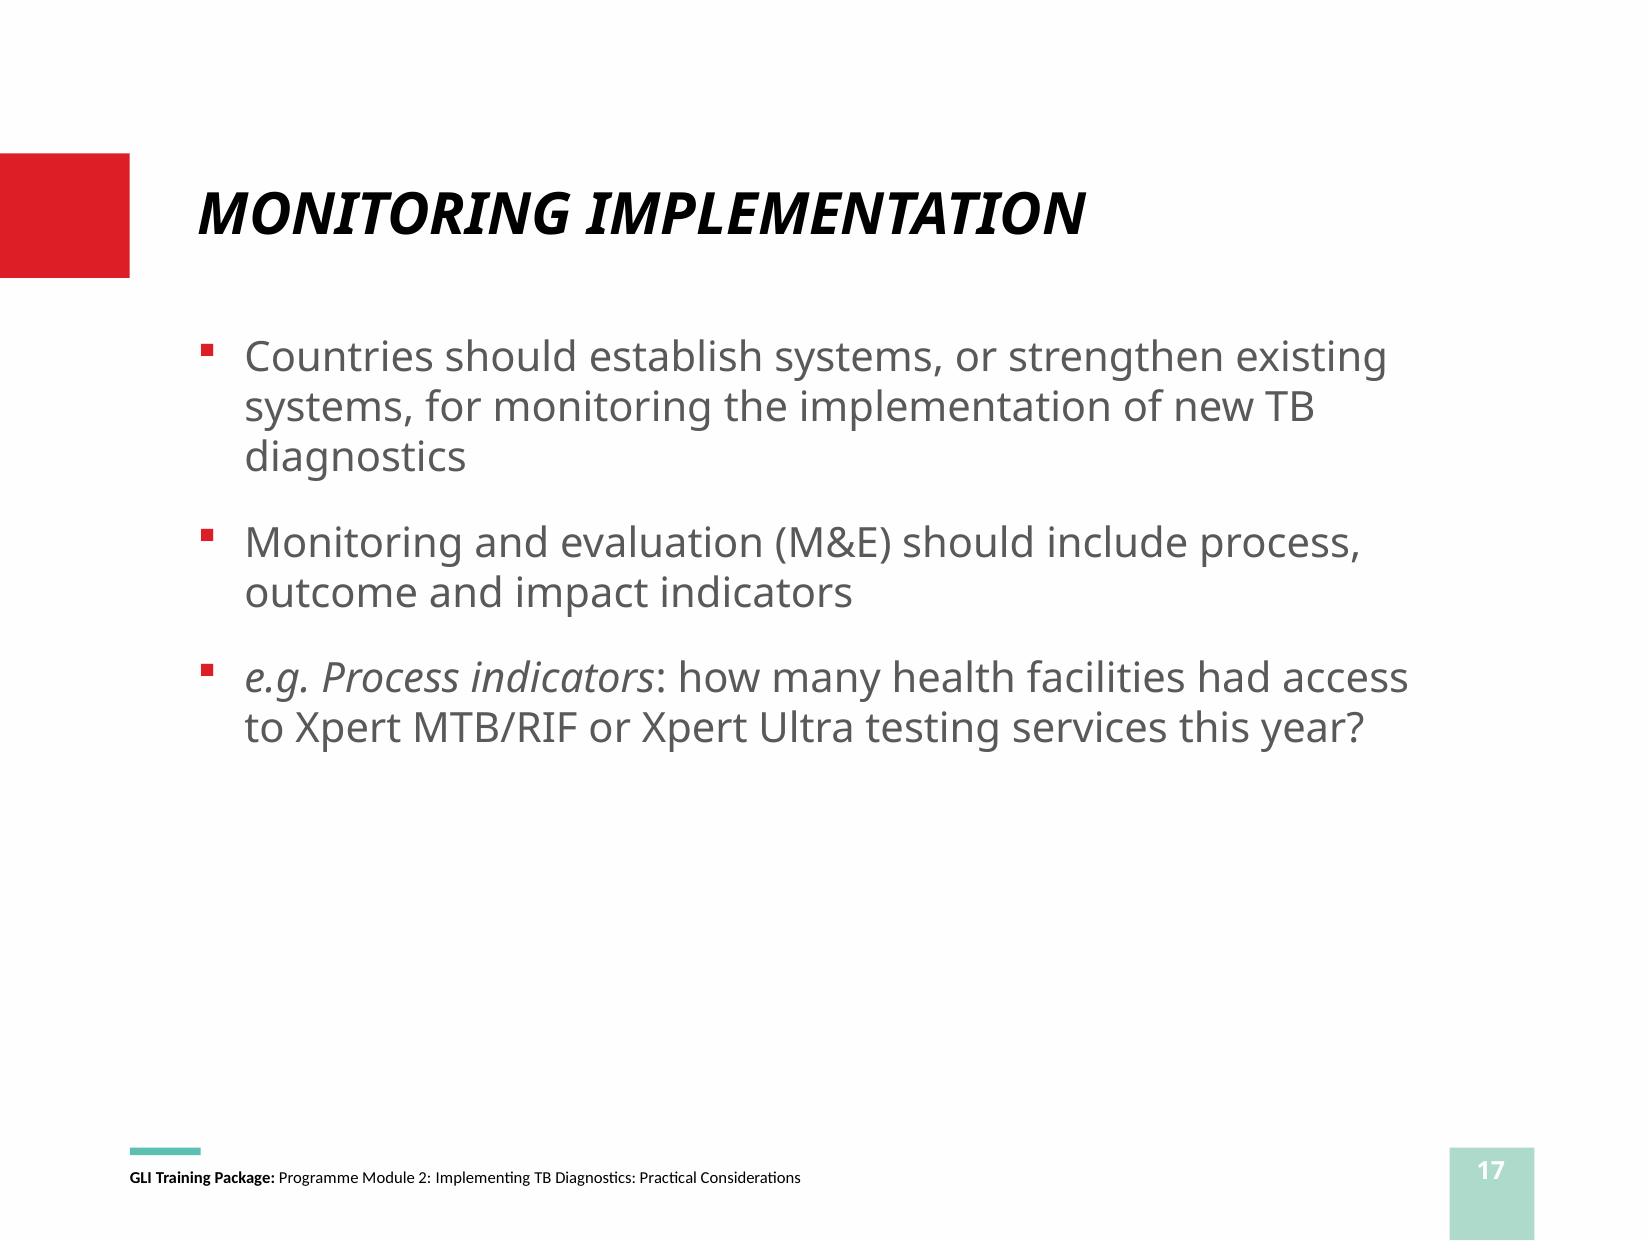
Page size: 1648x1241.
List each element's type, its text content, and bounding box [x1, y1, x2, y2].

title MONITORING IMPLEMENTATION [197, 153, 1450, 278]
list Countries should establish systems, or strengthen existing systems, for monitoring the implementation of new TB diagnostics Monitoring and evaluation (M&E) should include process, outcome and impact indicators e.g. Process indicators: how many health facilities had access to Xpert MTB/RIF or Xpert Ultra testing services this year? [197, 330, 1450, 1087]
